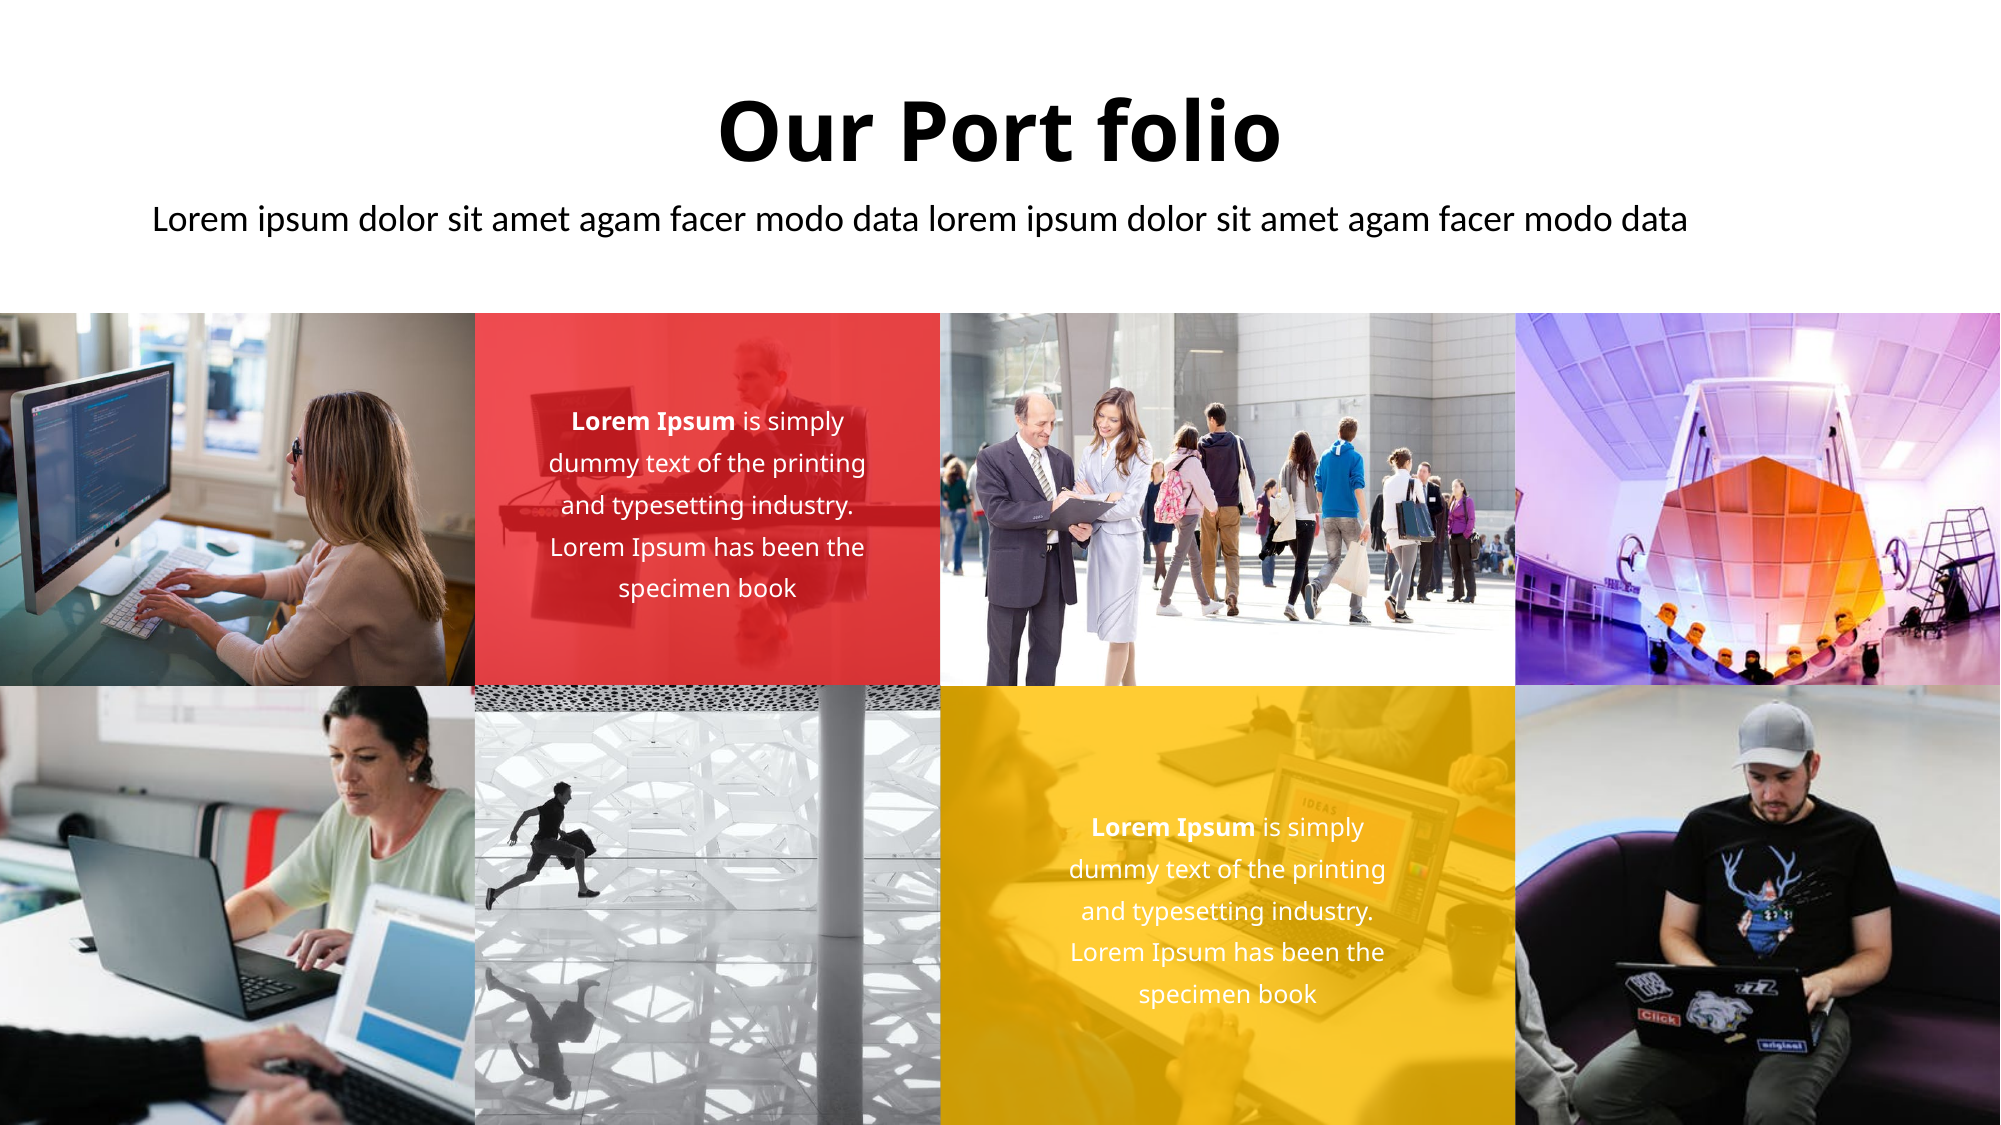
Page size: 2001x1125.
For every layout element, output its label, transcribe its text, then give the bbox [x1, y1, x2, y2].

subtitle Lorem ipsum dolor sit amet agam facer modo data lorem ipsum dolor sit amet agam facer modo data [137, 186, 1863, 227]
picture [0, 313, 2000, 1125]
title Our Port folio [137, 78, 1863, 186]
